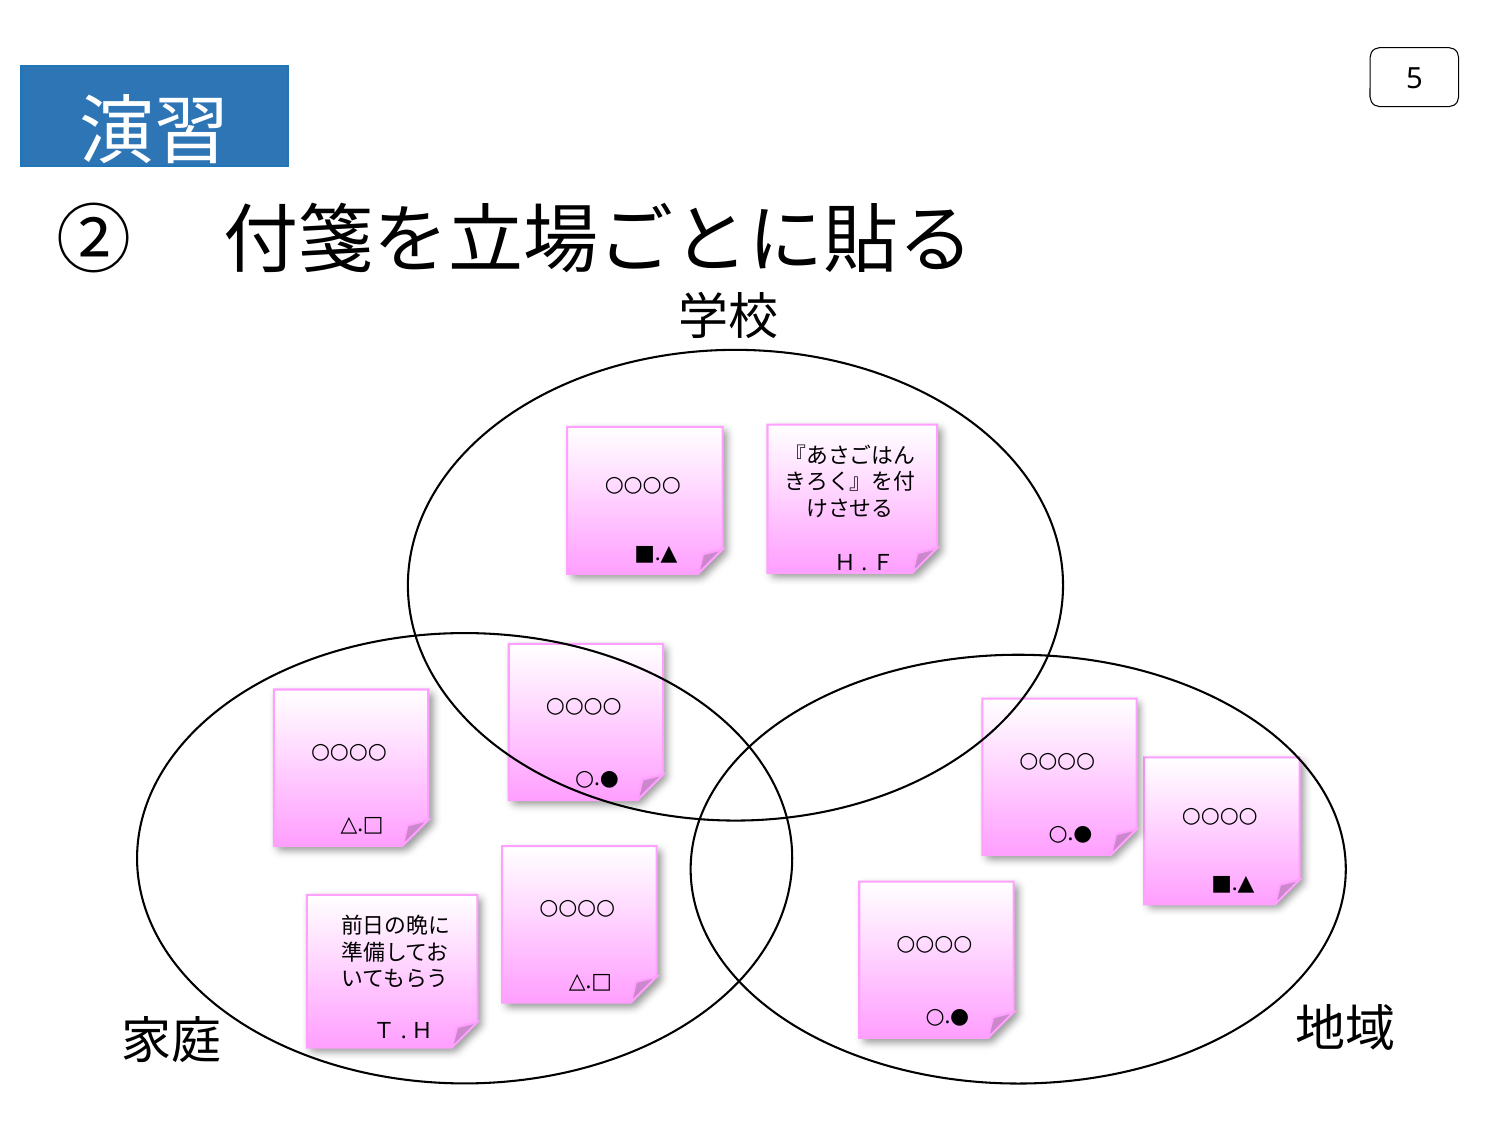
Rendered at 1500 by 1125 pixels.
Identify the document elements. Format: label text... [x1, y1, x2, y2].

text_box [981, 698, 1137, 856]
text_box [501, 846, 657, 1003]
text_box 地域 [1209, 990, 1483, 1063]
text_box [1143, 757, 1300, 905]
text_box 学校 [592, 290, 865, 351]
text_box [136, 632, 749, 1085]
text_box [508, 643, 664, 801]
text_box 5 [1368, 46, 1460, 108]
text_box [766, 424, 938, 573]
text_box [306, 894, 478, 1048]
text_box [406, 348, 1065, 744]
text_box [566, 426, 723, 574]
text_box ② 付箋を立場ごとに貼る [41, 184, 1293, 290]
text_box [273, 689, 429, 847]
text_box [689, 653, 1347, 1085]
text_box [858, 881, 1014, 1039]
text_box 演習 [20, 65, 289, 167]
text_box 家庭 [34, 1002, 308, 1075]
